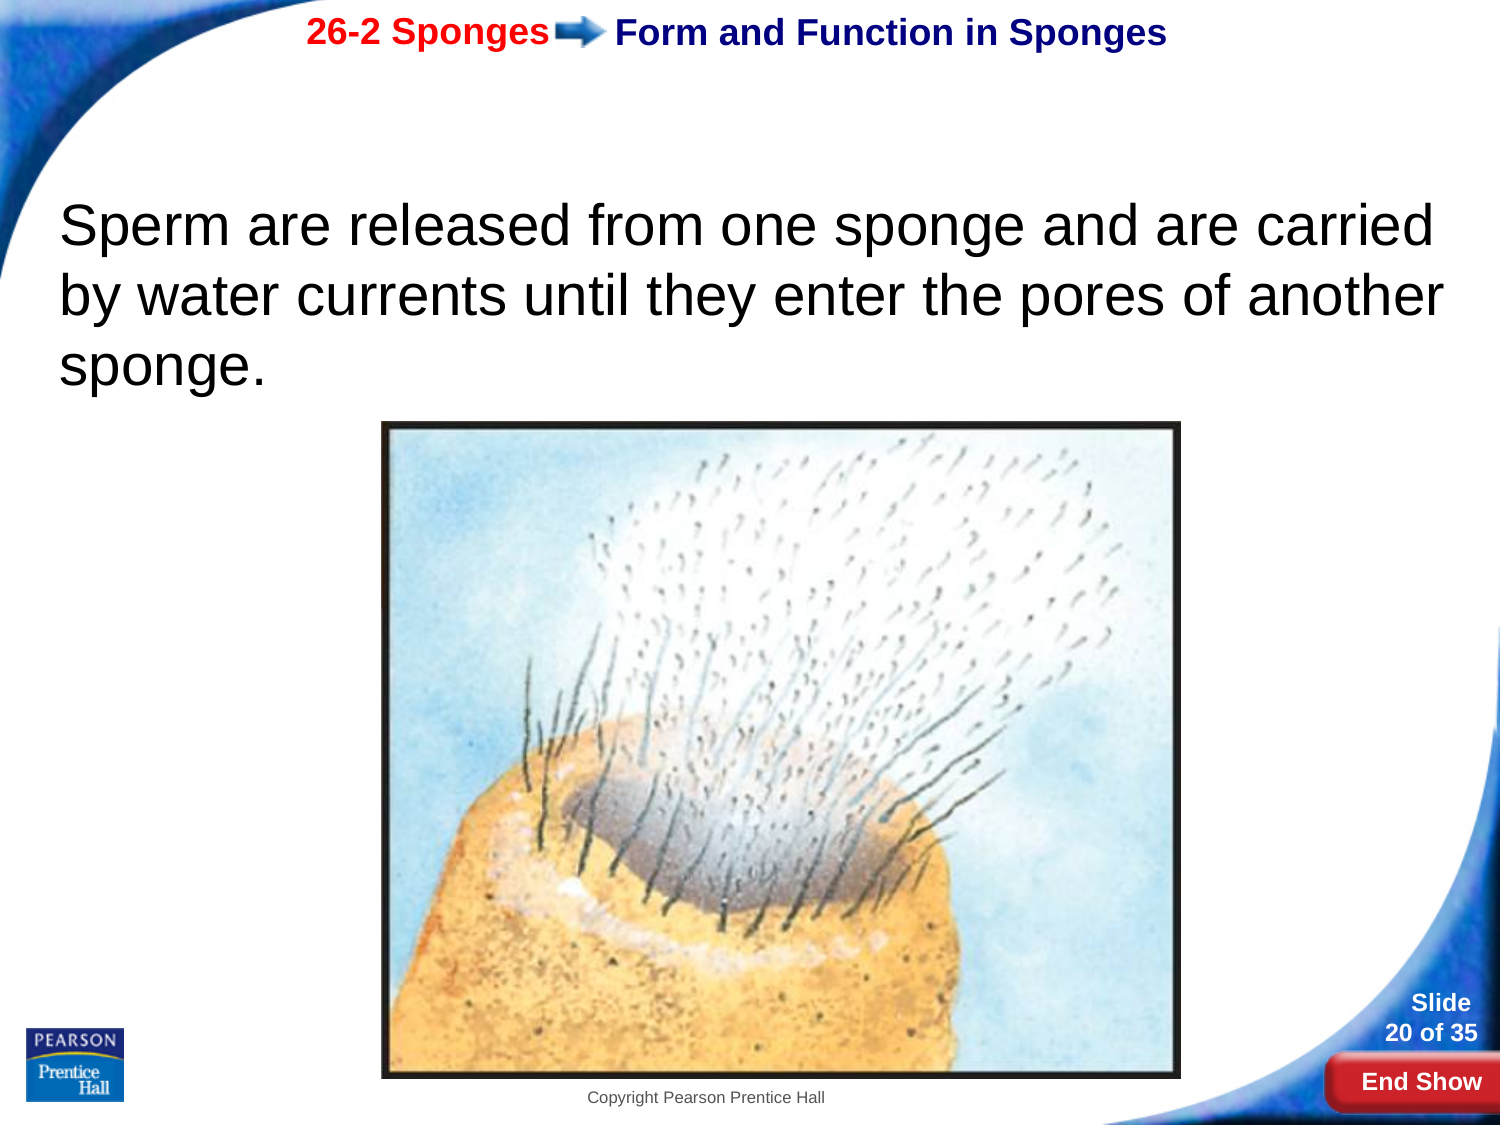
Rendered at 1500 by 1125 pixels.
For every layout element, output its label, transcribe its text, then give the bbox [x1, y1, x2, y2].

picture [0, 0, 1500, 1125]
title Form and Function in Sponges [599, 0, 1269, 76]
footer Copyright Pearson Prentice Hall [468, 1087, 945, 1105]
list Sperm are released from one sponge and are carried by water currents until they enter the pores of another sponge. [44, 179, 1463, 976]
